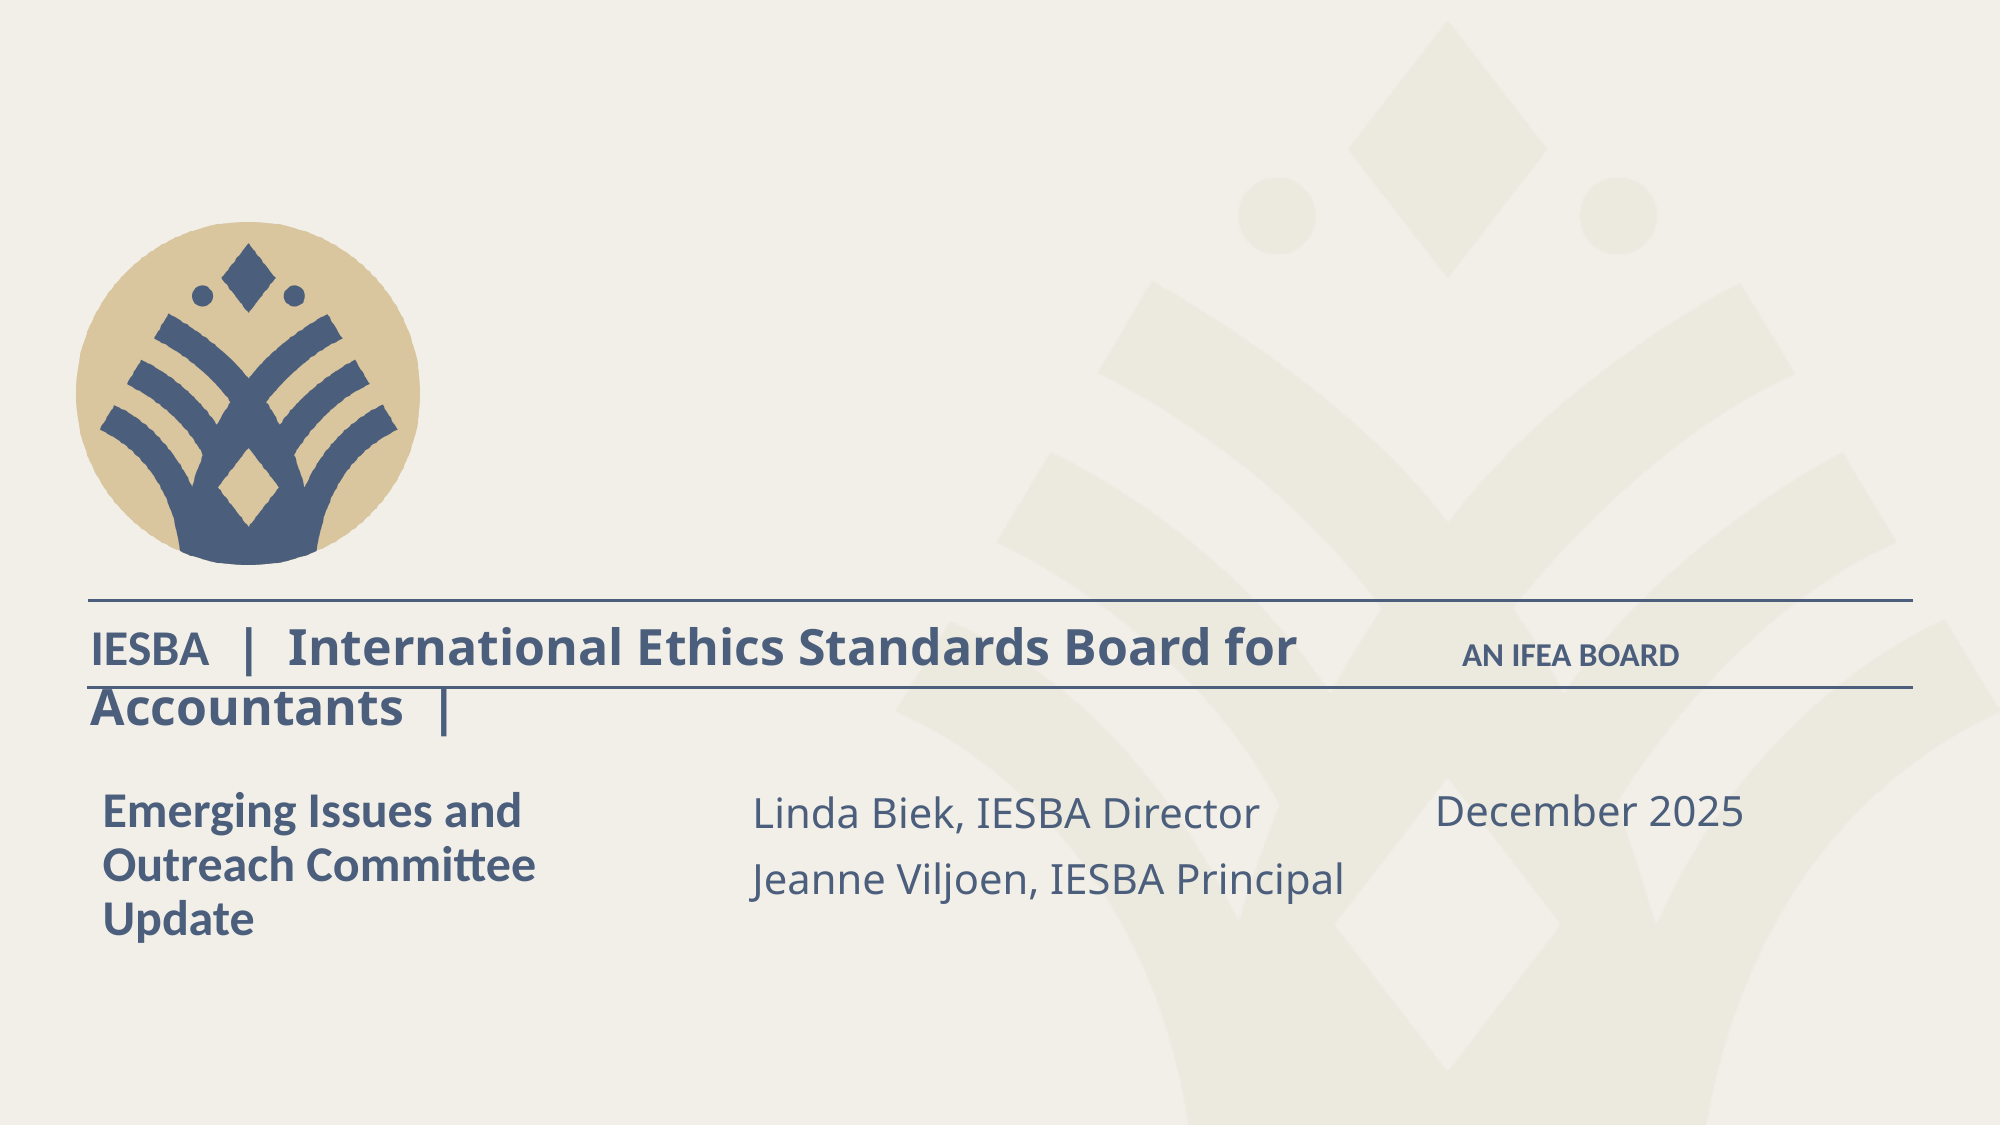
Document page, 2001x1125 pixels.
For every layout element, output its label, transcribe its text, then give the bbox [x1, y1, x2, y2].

list Linda Biek, IESBA Director Jeanne Viljoen, IESBA Principal [737, 785, 1366, 949]
list Emerging Issues and Outreach Committee Update [87, 776, 639, 961]
list December 2025 [1419, 783, 1914, 947]
picture [54, 196, 452, 591]
